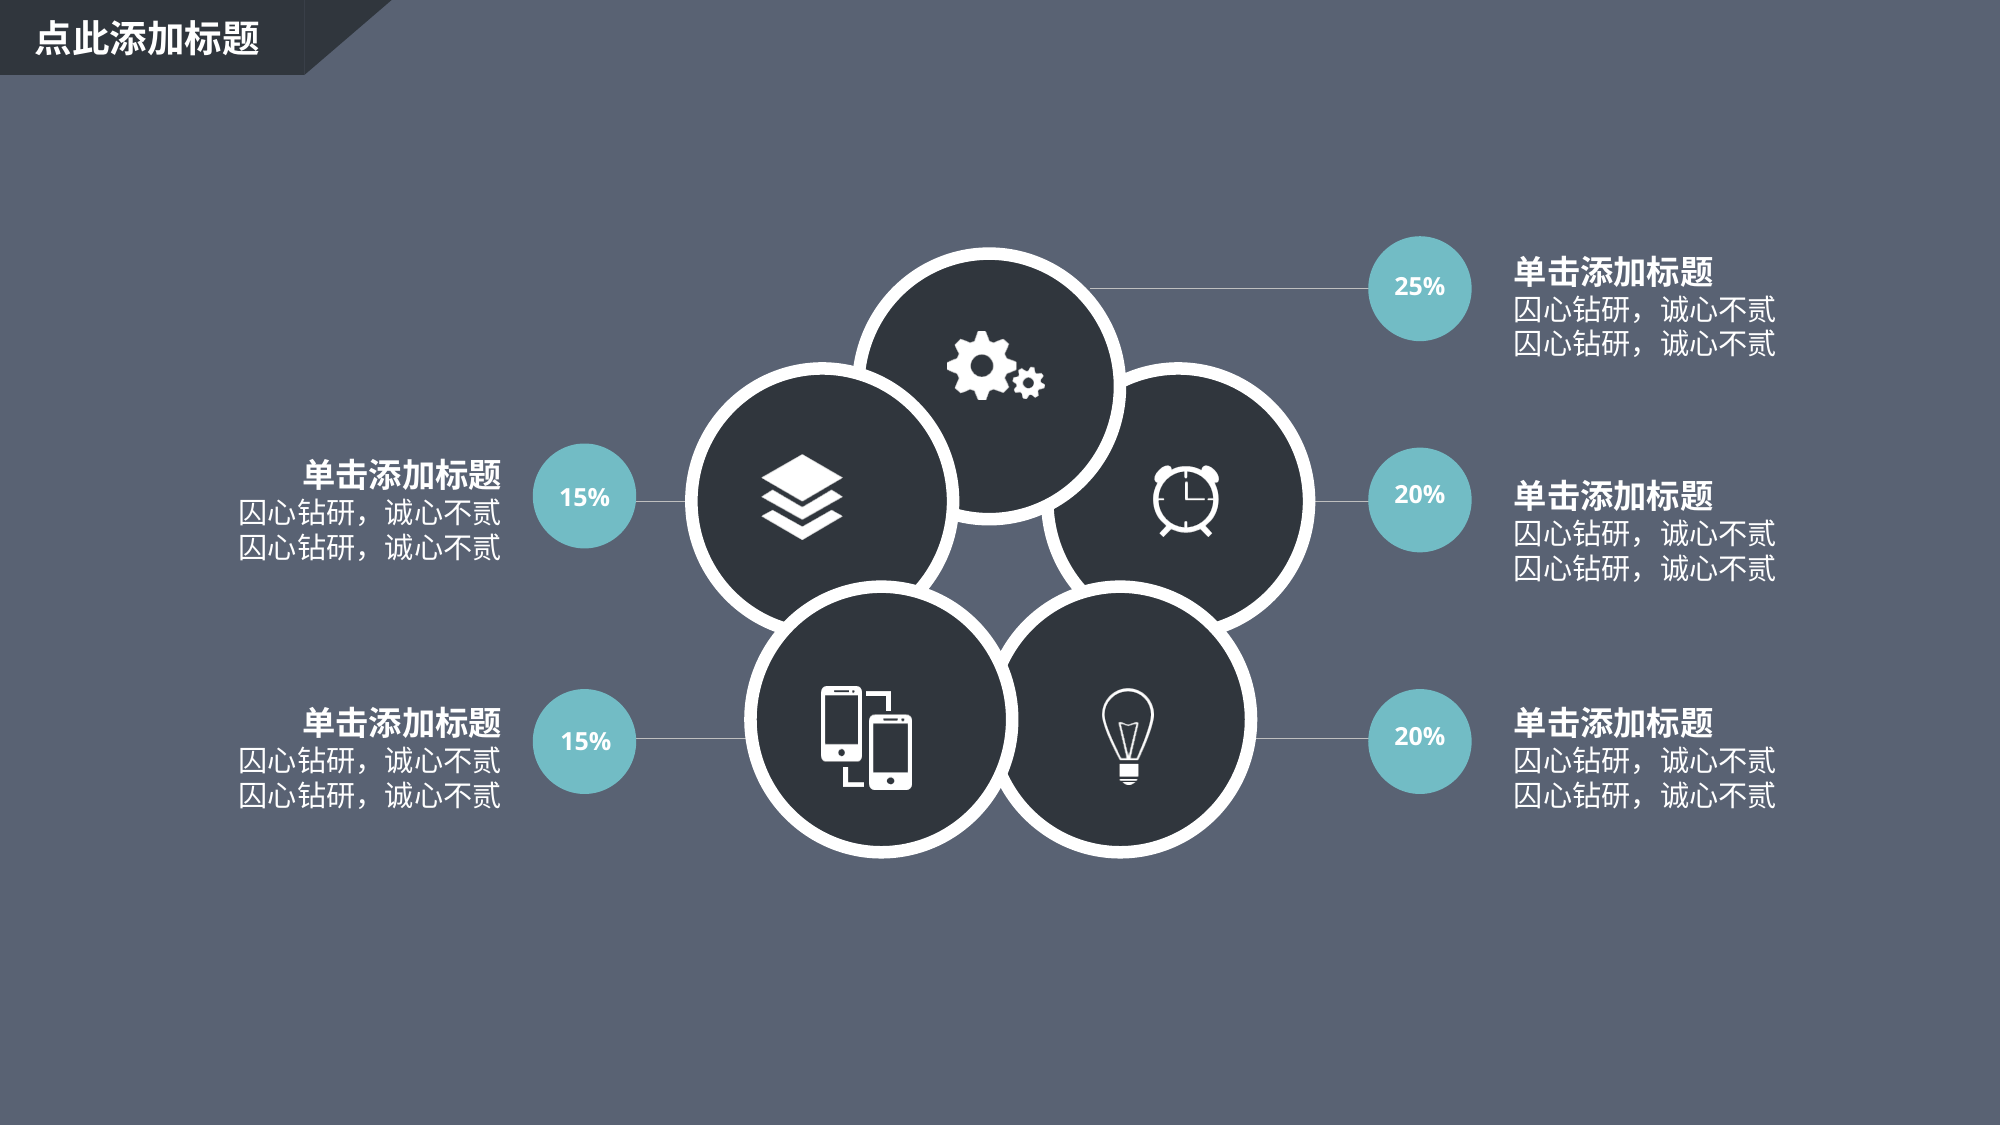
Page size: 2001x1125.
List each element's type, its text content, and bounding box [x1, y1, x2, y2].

text_box [750, 586, 1013, 853]
picture [1101, 688, 1154, 785]
text_box 单击添加标题 囚心钻研，诚心不贰 囚心钻研，诚心不贰 [1506, 207, 1858, 365]
picture [1152, 465, 1220, 538]
picture [947, 331, 1046, 401]
text_box 15% [545, 721, 626, 760]
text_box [0, 0, 392, 76]
text_box 单击添加标题 囚心钻研，诚心不贰 囚心钻研，诚心不贰 [1506, 658, 1858, 817]
text_box [1047, 368, 1310, 629]
text_box 20% [1379, 474, 1461, 512]
picture [820, 686, 913, 791]
text_box [532, 443, 637, 549]
text_box [691, 368, 954, 629]
text_box 单击添加标题 囚心钻研，诚心不贰 囚心钻研，诚心不贰 [1506, 431, 1858, 589]
text_box 15% [544, 478, 625, 516]
text_box [1001, 586, 1252, 853]
text_box [1368, 447, 1472, 553]
text_box 单击添加标题 囚心钻研，诚心不贰 囚心钻研，诚心不贰 [158, 410, 510, 568]
text_box [1368, 236, 1472, 342]
text_box 25% [1379, 266, 1461, 304]
text_box [1368, 689, 1472, 794]
text_box 20% [1379, 717, 1461, 755]
text_box [532, 689, 636, 794]
text_box 单击添加标题 囚心钻研，诚心不贰 囚心钻研，诚心不贰 [158, 658, 510, 817]
picture [761, 454, 844, 541]
text_box [858, 253, 1120, 520]
